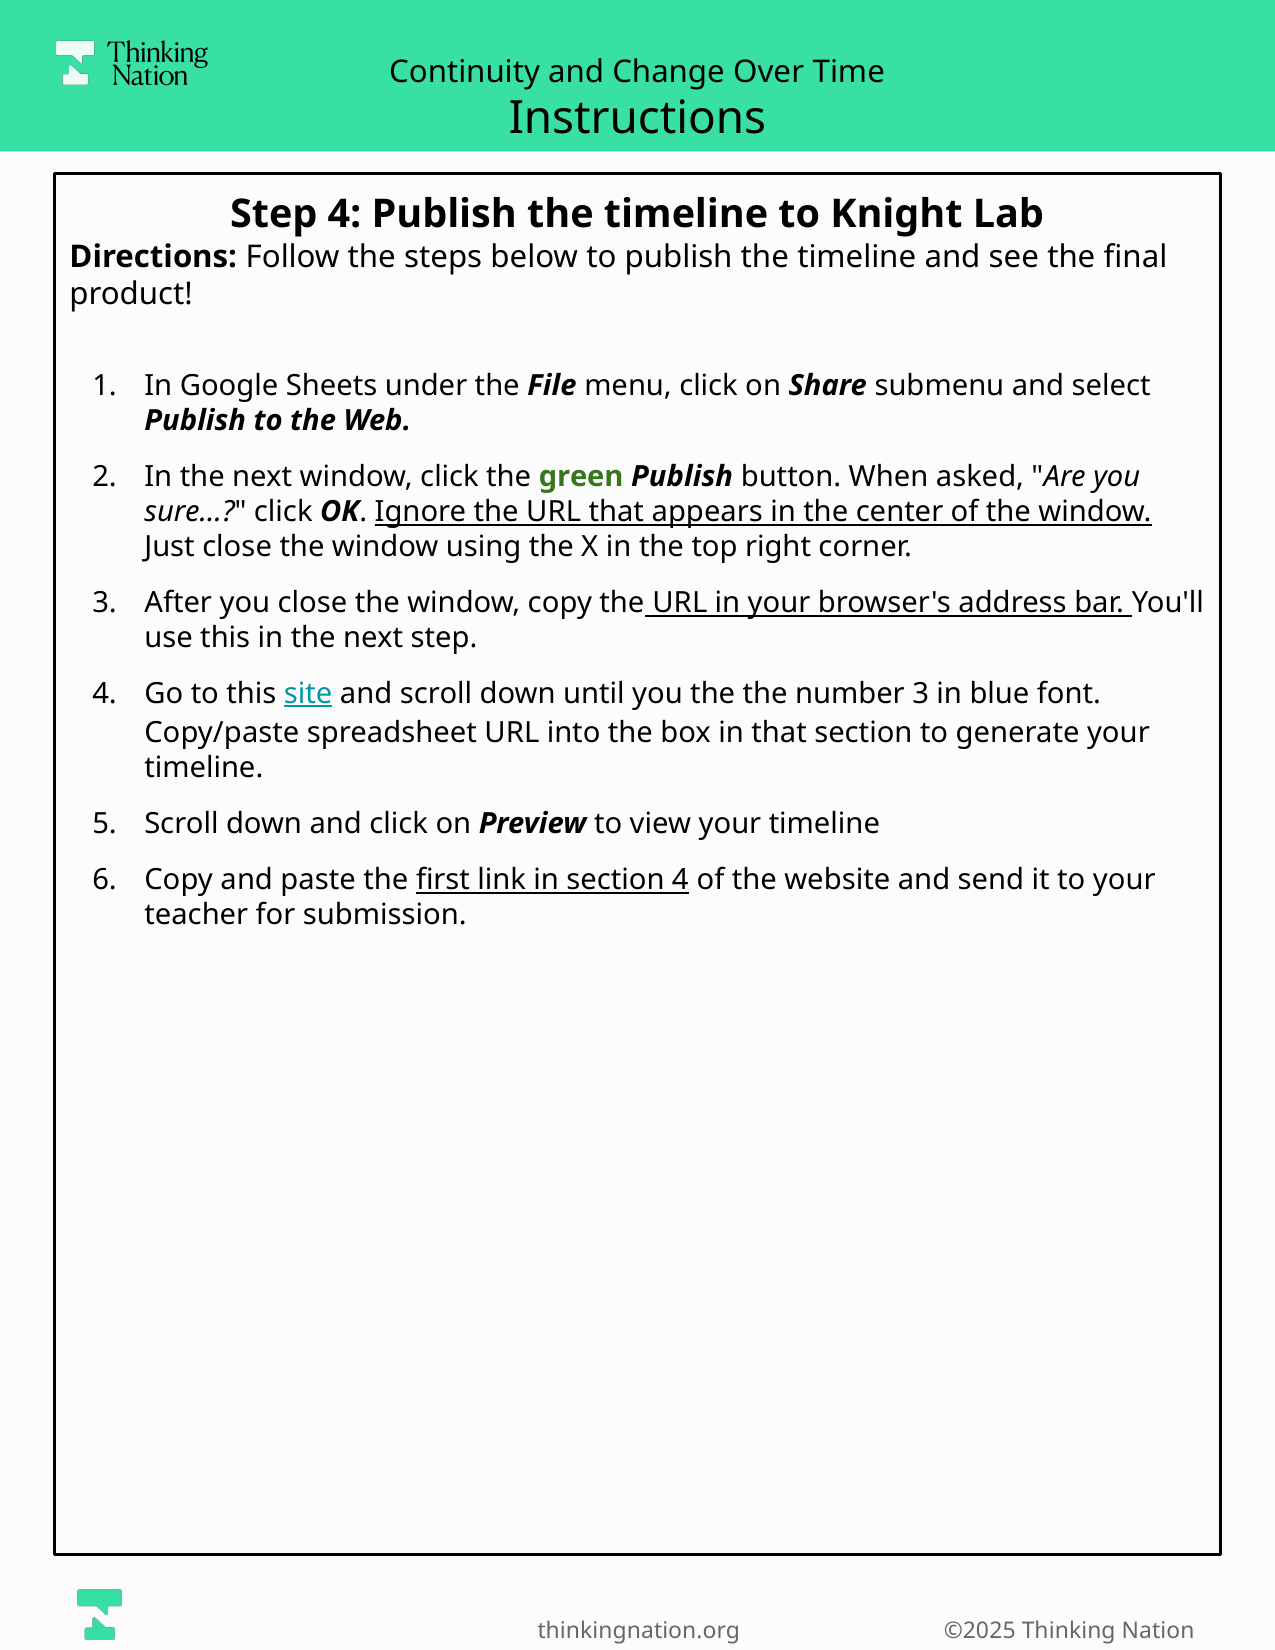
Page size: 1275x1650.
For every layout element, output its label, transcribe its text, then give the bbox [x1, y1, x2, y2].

picture [63, 1578, 135, 1650]
text_box Continuity and Change Over Time Instructions [0, 0, 1275, 152]
text_box Step 4: Publish the timeline to Knight Lab Directions: Follow the steps below to publish the timeline and see the final product! In Google Sheets under the File menu, click on Share submenu and select Publish to the Web. In the next window, click the green Publish button. When asked, "Are you sure…?" click OK. Ignore the URL that appears in the center of the window. Just close the window using the X in the top right corner. After you close the window, copy the URL in your browser's address bar. You'll use this in the next step. Go to this site and scroll down until you the the number 3 in blue font. Copy/paste spreadsheet URL into the box in that section to generate your timeline. Scroll down and click on Preview to view your timeline Copy and paste the first link in section 4 of the website and send it to your teacher for submission. [54, 173, 1221, 1555]
text_box thinkingnation.org [488, 1599, 790, 1650]
text_box ©2025 Thinking Nation [909, 1599, 1211, 1650]
picture [38, 26, 213, 99]
